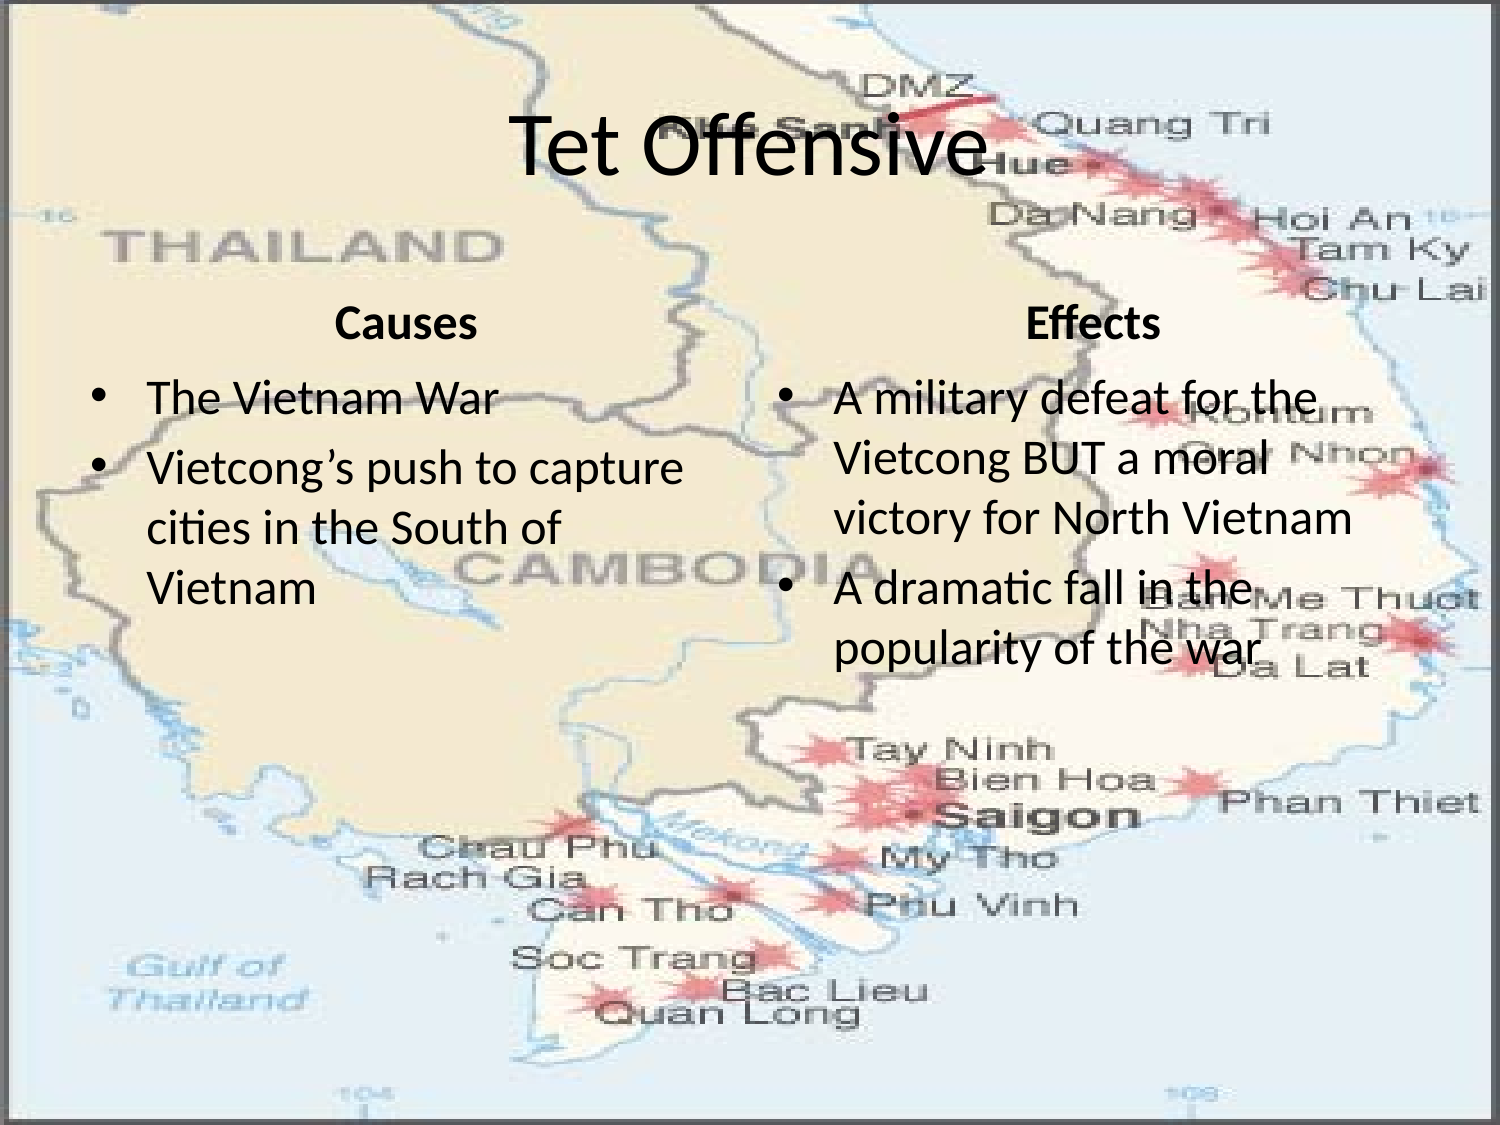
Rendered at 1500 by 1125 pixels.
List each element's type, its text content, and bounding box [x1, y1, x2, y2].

list A military defeat for the Vietcong BUT a moral victory for North Vietnam A dramatic fall in the popularity of the war [761, 356, 1425, 1005]
list Causes [75, 251, 738, 356]
title Tet Offensive [75, 45, 1425, 233]
list The Vietnam War Vietcong’s push to capture cities in the South of Vietnam [75, 356, 738, 1005]
list Effects [761, 251, 1425, 356]
